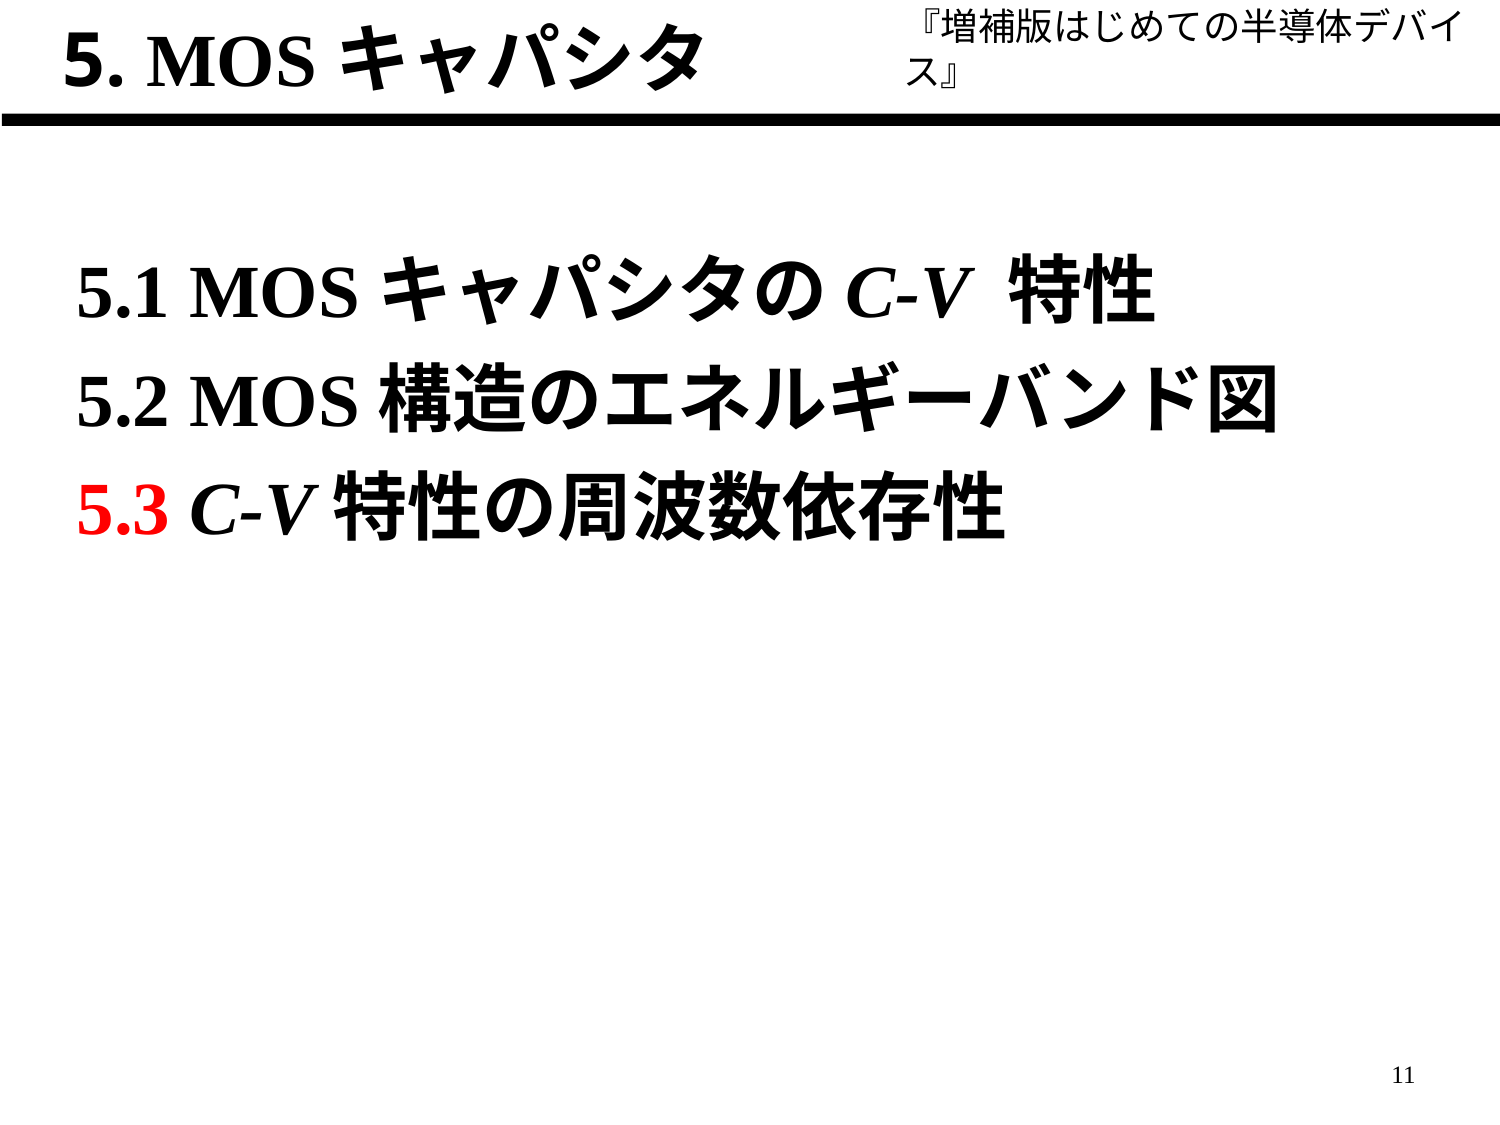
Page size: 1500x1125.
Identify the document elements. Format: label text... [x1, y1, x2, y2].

list 5.1 MOSキャパシタのC-V 特性 5.2 MOS構造のエネルギーバンド図 5.3 C-V特性の周波数依存性 [61, 234, 1438, 890]
title 5. MOSキャパシタ [62, 19, 1438, 102]
text_box 『増補版はじめての半導体デバイス』 [888, 0, 1495, 101]
